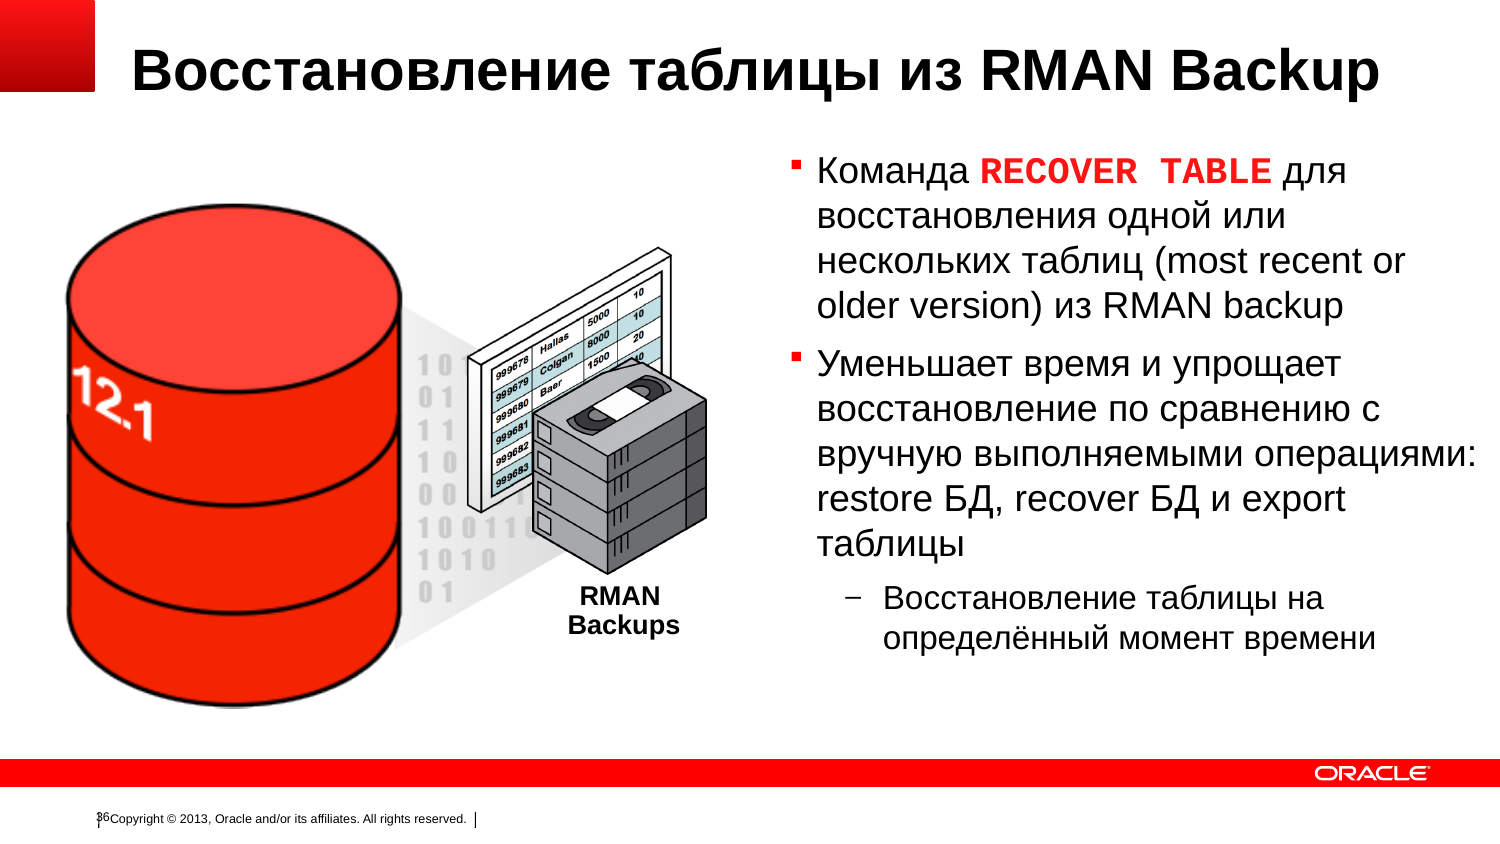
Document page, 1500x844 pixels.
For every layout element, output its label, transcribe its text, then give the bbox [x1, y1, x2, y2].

picture [0, 759, 1500, 787]
picture [61, 200, 708, 709]
list Команда RECOVER TABLE для восстановления одной или нескольких таблиц (most recent or older version) из RMAN backup Уменьшает время и упрощает восстановление по сравнению с вручную выполняемыми операциями: restore БД, recover БД и export таблицы Восстановление таблицы на определённый момент времени [779, 146, 1482, 741]
title Восстановление таблицы из RMAN Backup [131, 40, 1482, 107]
